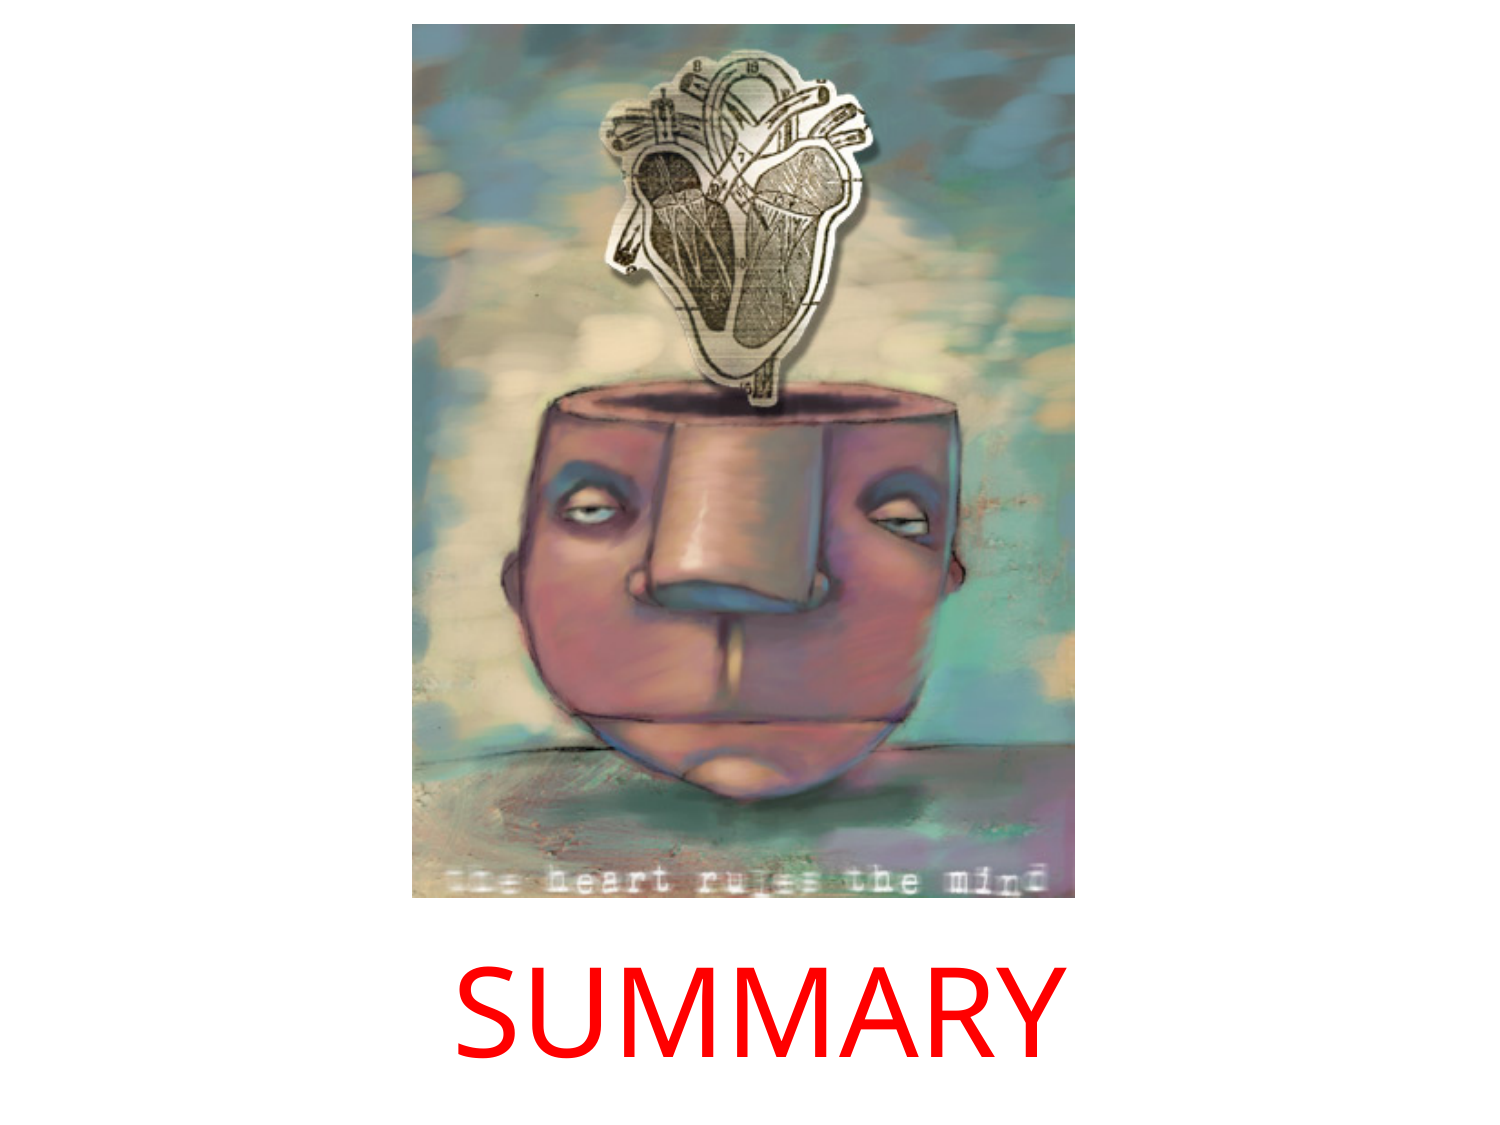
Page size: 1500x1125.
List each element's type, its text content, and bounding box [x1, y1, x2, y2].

text_box SUMMARY [437, 924, 1084, 1090]
picture [412, 24, 1076, 899]
